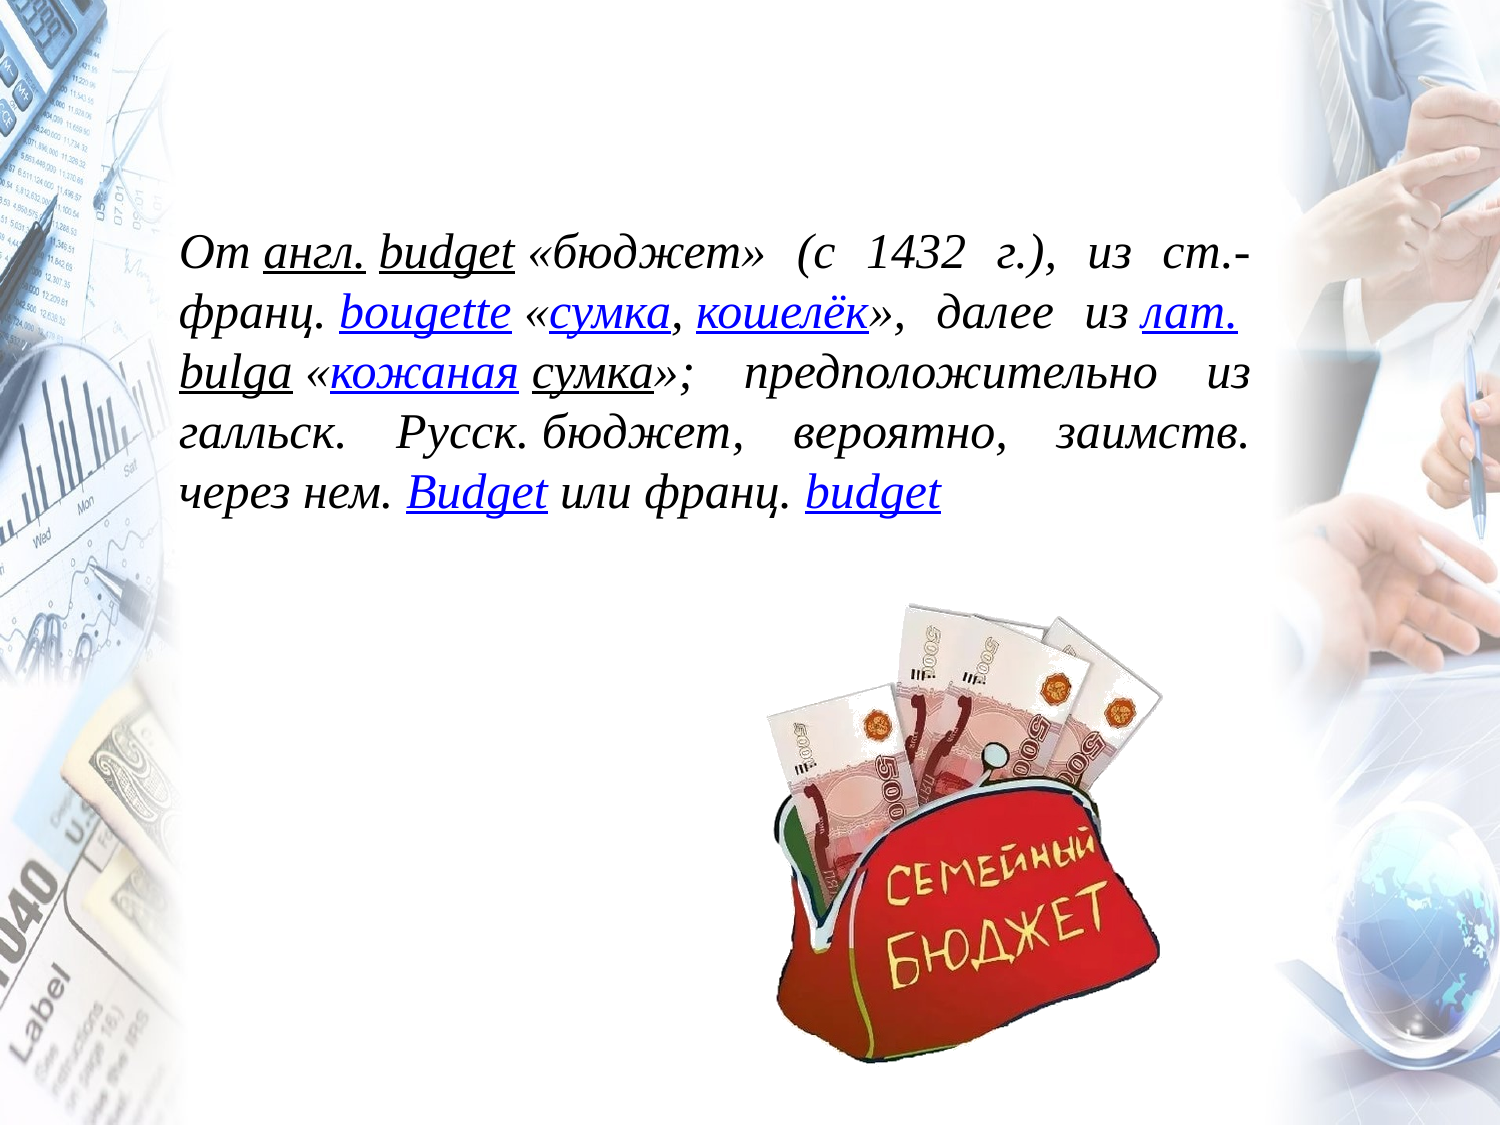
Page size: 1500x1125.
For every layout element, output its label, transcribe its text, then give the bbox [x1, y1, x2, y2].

text_box От англ. budget «бюджет» (с 1432 г.), из ст.-франц. bougette «сумка, кошелёк», далее из лат. bulga «кожаная сумка»; предположительно из галльск. Русск. бюджет, вероятно, заимств. через нем. Budget или франц. budget [164, 210, 1266, 526]
picture [0, 0, 1500, 1125]
